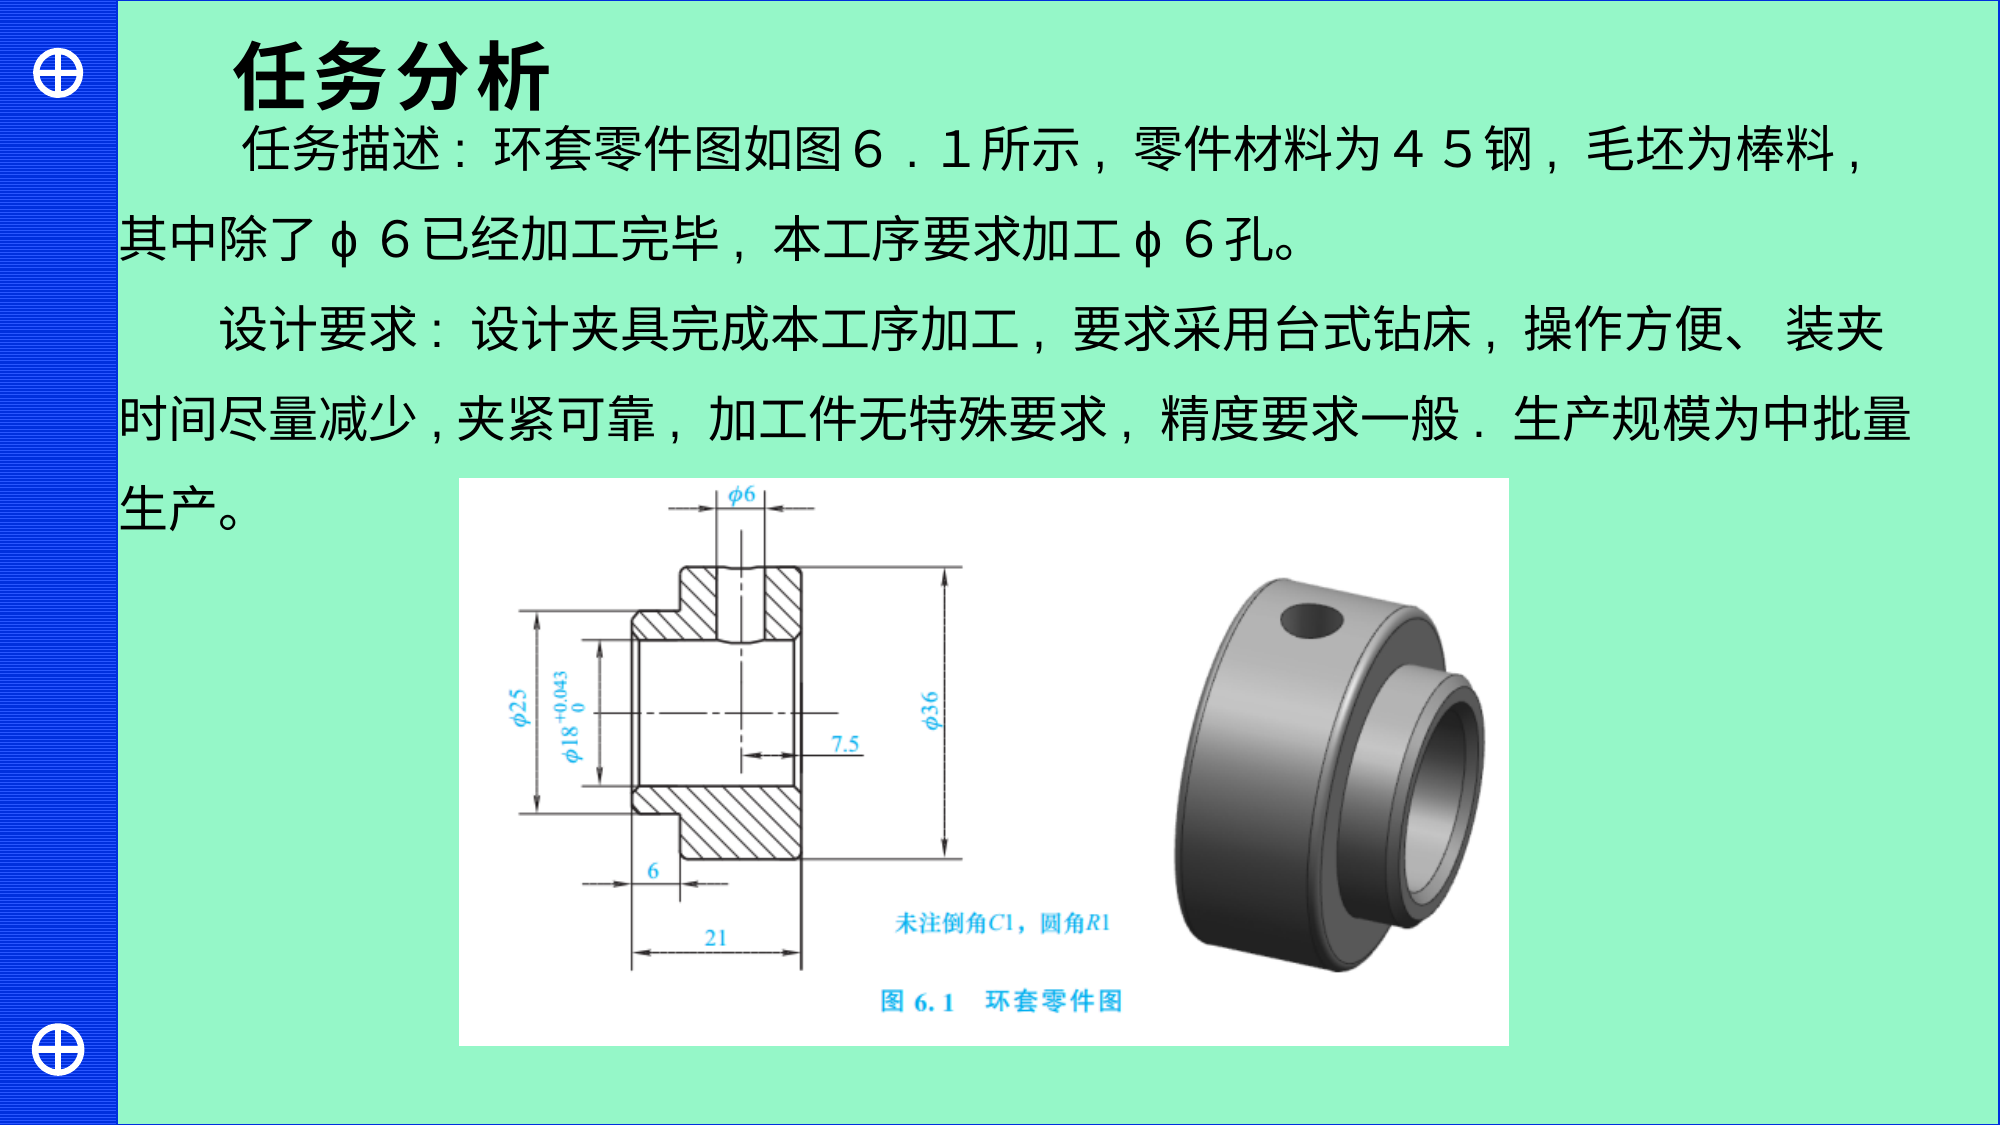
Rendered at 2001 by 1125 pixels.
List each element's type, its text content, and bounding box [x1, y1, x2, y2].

picture [459, 478, 1509, 1046]
text_box 任务描述: 环套零件图如图６.１所示, 零件材料为４５钢, 毛坯为棒料, 其中除了ϕ６已经加工完毕, 本工序要求加工ϕ６孔。 设计要求: 设计夹具完成本工序加工, 要求采用台式钻床, 操作方便、 装夹时间尽量减少,夹紧可靠, 加工件无特殊要求, 精度要求一般. 生产规模为中批量生产。 [103, 80, 1945, 1099]
text_box 任务分析 [153, 6, 1441, 80]
